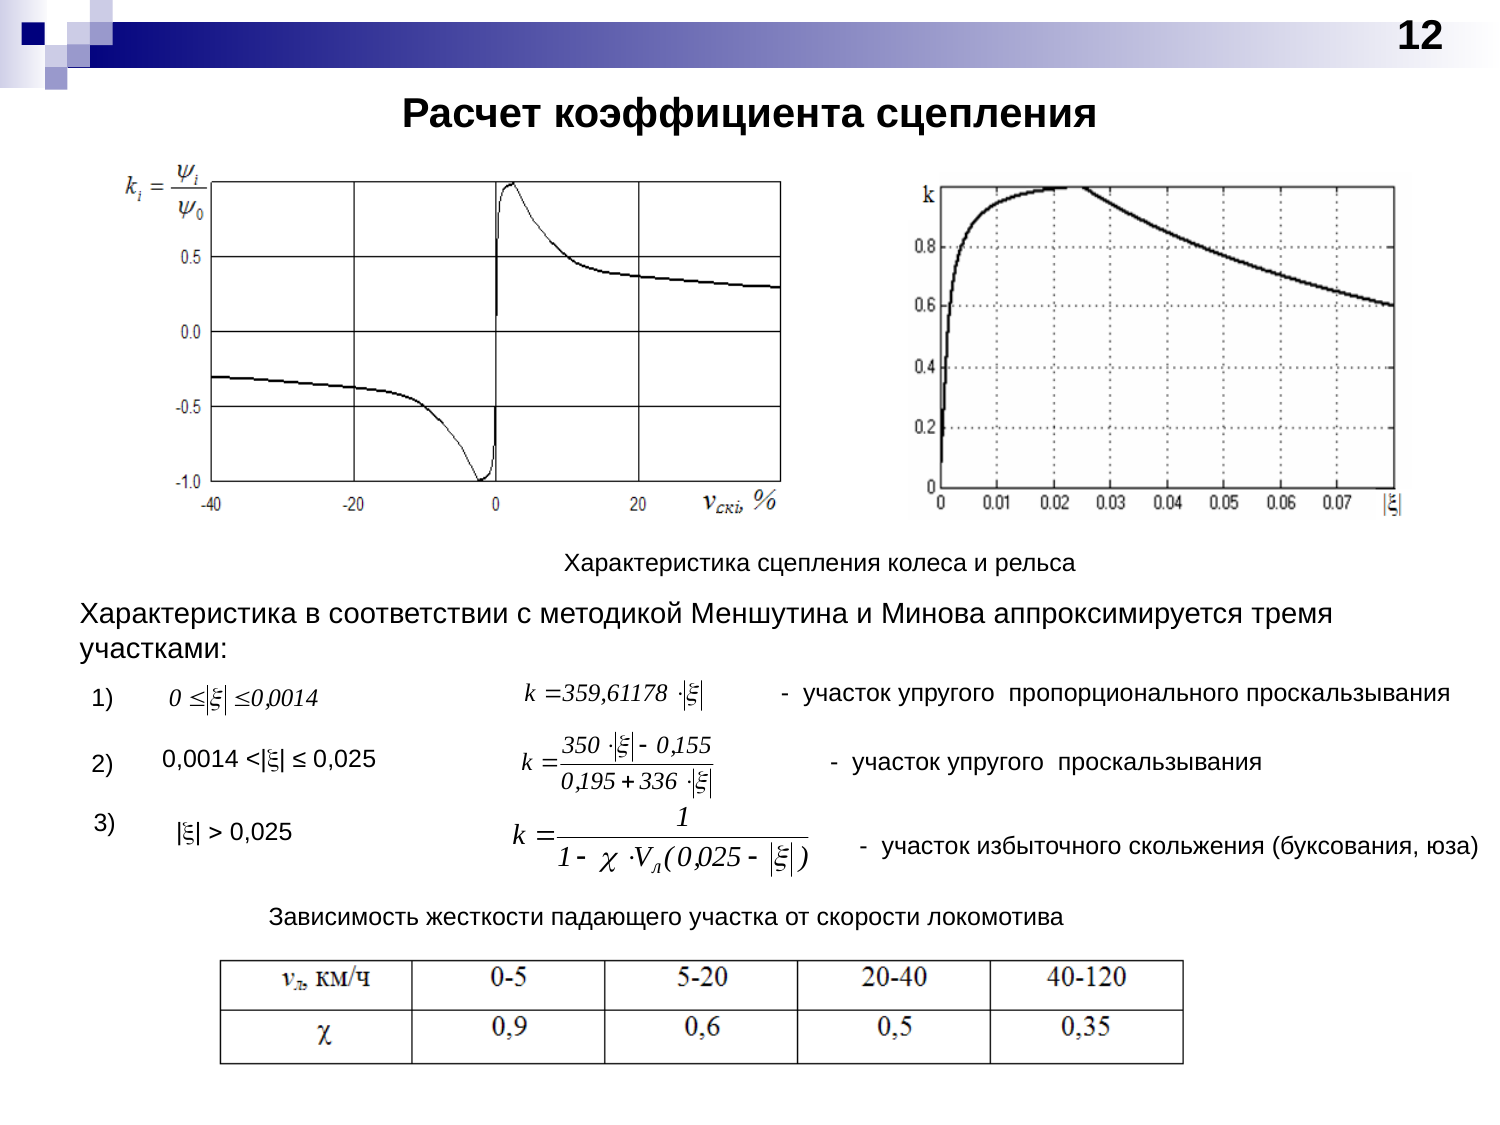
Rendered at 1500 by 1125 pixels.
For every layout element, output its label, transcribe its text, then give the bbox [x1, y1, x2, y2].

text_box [520, 674, 709, 717]
picture [123, 160, 786, 518]
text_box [517, 726, 720, 797]
text_box Характеристика в соответствии с методикой Меншутина и Минова аппроксимируется тремя участками: [64, 586, 1412, 707]
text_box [165, 678, 325, 722]
text_box 12 [1340, 0, 1500, 65]
text_box ||  0,025 [161, 808, 315, 853]
text_box - участок упругого проскальзывания [815, 737, 1333, 775]
text_box Характеристика сцепления колеса и рельса [549, 538, 1117, 576]
text_box - участок упругого пропорционального проскальзывания [1412, 669, 1487, 693]
text_box - участок избыточного скольжения (буксования, юза) [844, 822, 1500, 858]
text_box 3) [78, 799, 162, 835]
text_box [508, 798, 814, 882]
picture [206, 951, 1193, 1071]
text_box Зависимость жесткости падающего участка от скорости локомотива [253, 893, 1270, 930]
text_box 0,0014 <|| ≤ 0,025 [147, 735, 399, 781]
text_box Расчет коэффициента сцепления [0, 78, 1500, 143]
text_box 2) [76, 740, 147, 776]
picture [903, 172, 1412, 520]
text_box 1) [76, 673, 160, 710]
